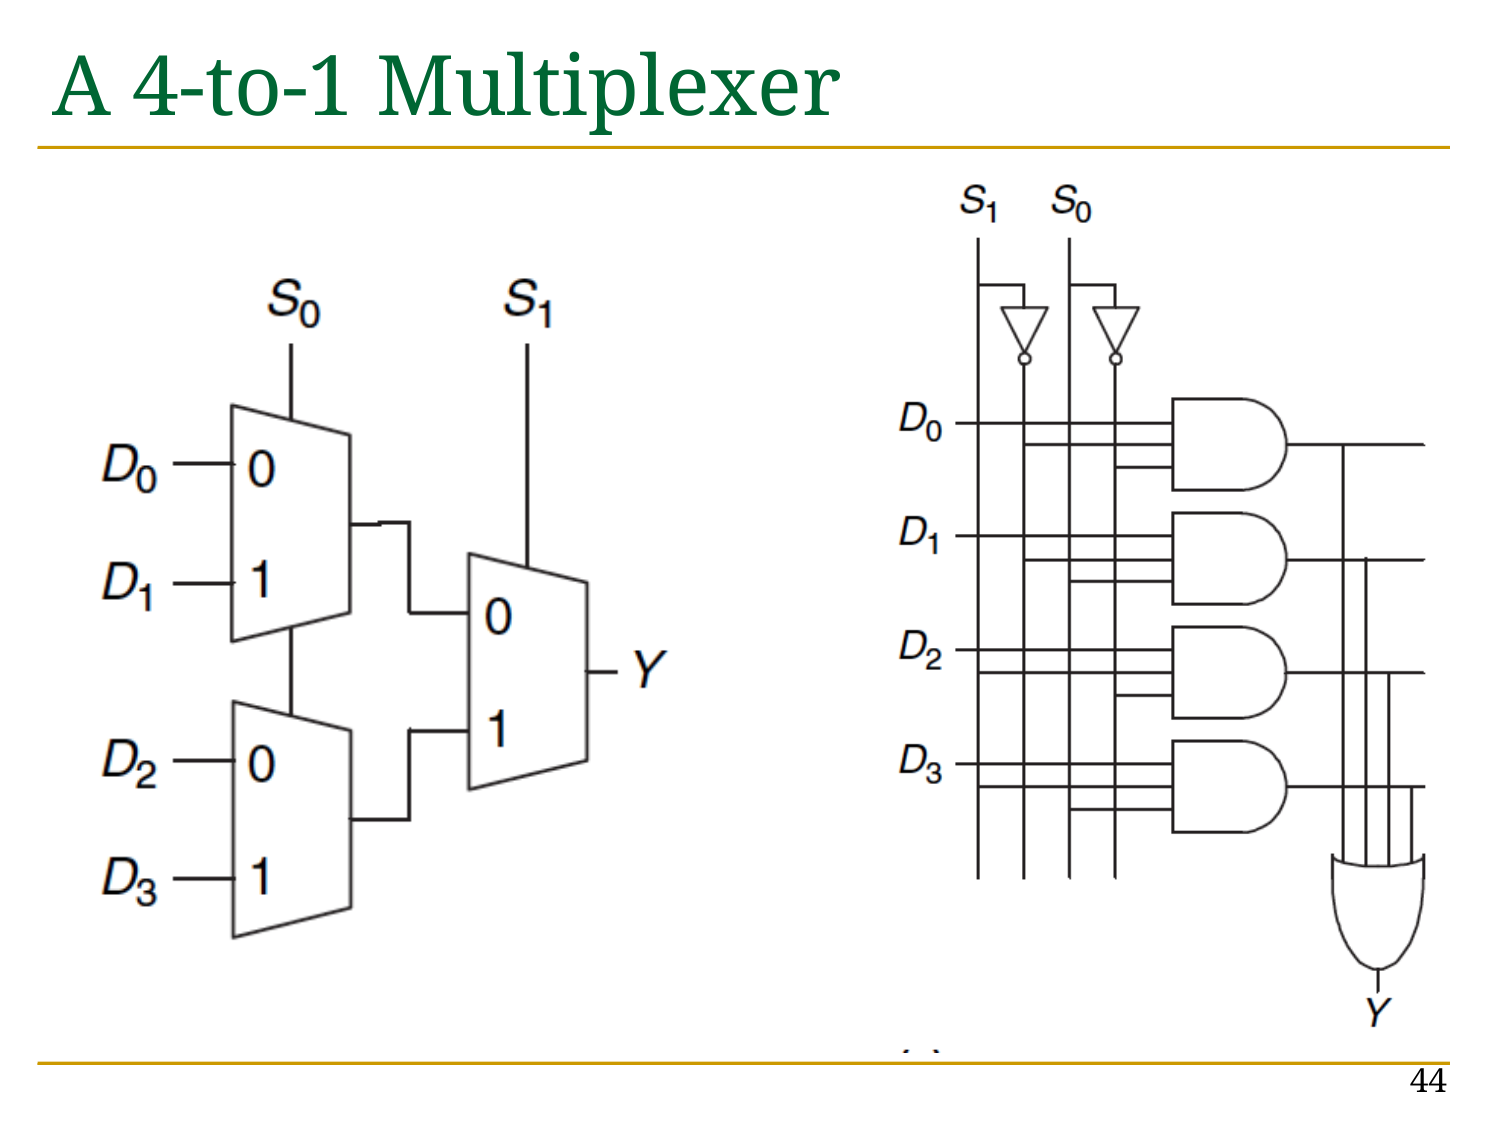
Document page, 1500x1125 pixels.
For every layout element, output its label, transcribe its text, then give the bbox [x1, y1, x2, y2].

slide_number 44 [1111, 1060, 1462, 1112]
picture [872, 162, 1462, 1053]
picture [74, 222, 697, 951]
title A 4-to-1 Multiplexer [37, 24, 1450, 200]
